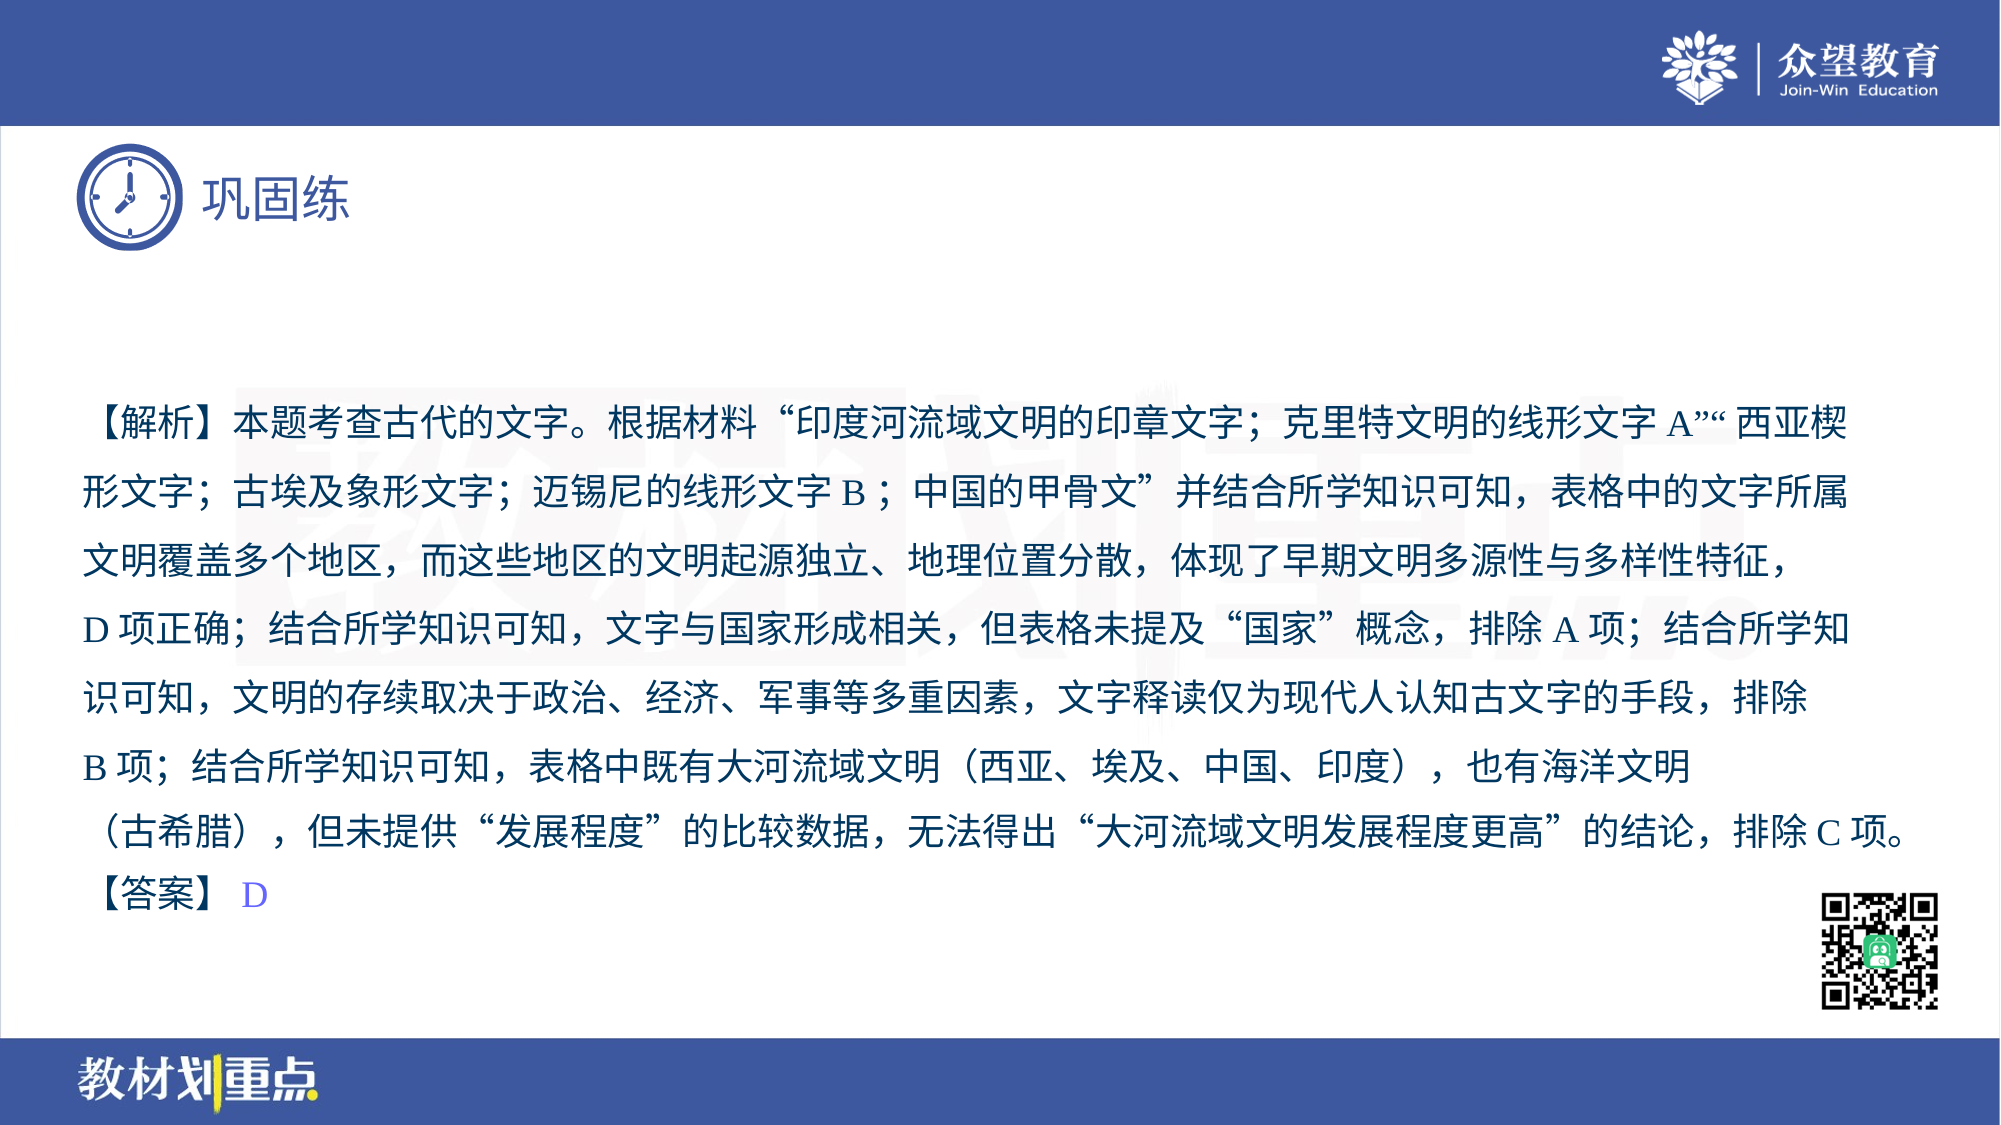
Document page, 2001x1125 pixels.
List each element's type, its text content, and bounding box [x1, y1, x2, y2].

text_box 【解析】本题考查古代的文字。根据材料“印度河流域文明的印章文字；克里特文明的线形文字A”“西亚楔 形文字；古埃及象形文字；迈锡尼的线形文字B；中国的甲骨文”并结合所学知识可知，表格中的文字所属 文明覆盖多个地区，而这些地区的文明起源独立、地理位置分散，体现了早期文明多源性与多样性特征， D项正确；结合所学知识可知，文字与国家形成相关，但表格未提及“国家”概念，排除A项；结合所学知 识可知，文明的存续取决于政治、经济、军事等多重因素，文字释读仅为现代人认知古文字的手段，排除 B项；结合所学知识可知，表格中既有大河流域文明（西亚、埃及、中国、印度），也有海洋文明 （古希腊），但未提供“发展程度”的比较数据，无法得出“大河流域文明发展程度更高”的结论，排除C项。 [82, 375, 1817, 846]
text_box 【答案】D [82, 848, 1817, 908]
picture [0, 0, 2000, 1125]
